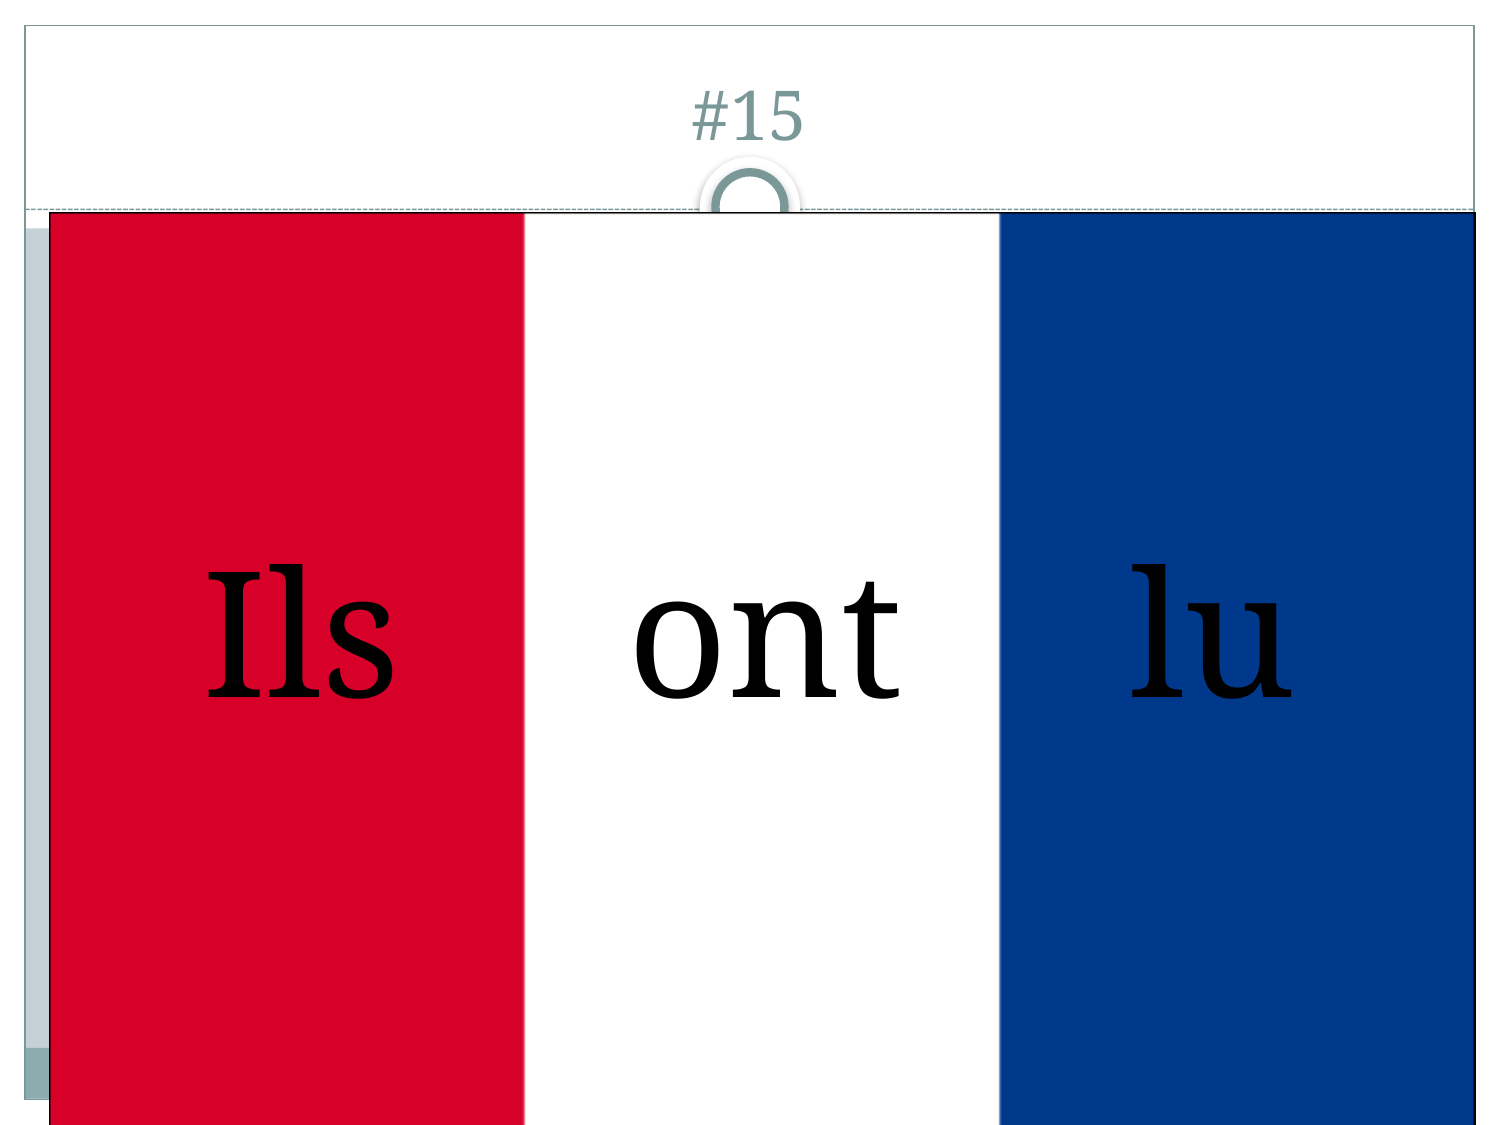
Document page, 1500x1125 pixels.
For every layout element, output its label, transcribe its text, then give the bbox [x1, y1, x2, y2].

picture [49, 212, 1476, 1125]
title #15 [49, 37, 1450, 162]
